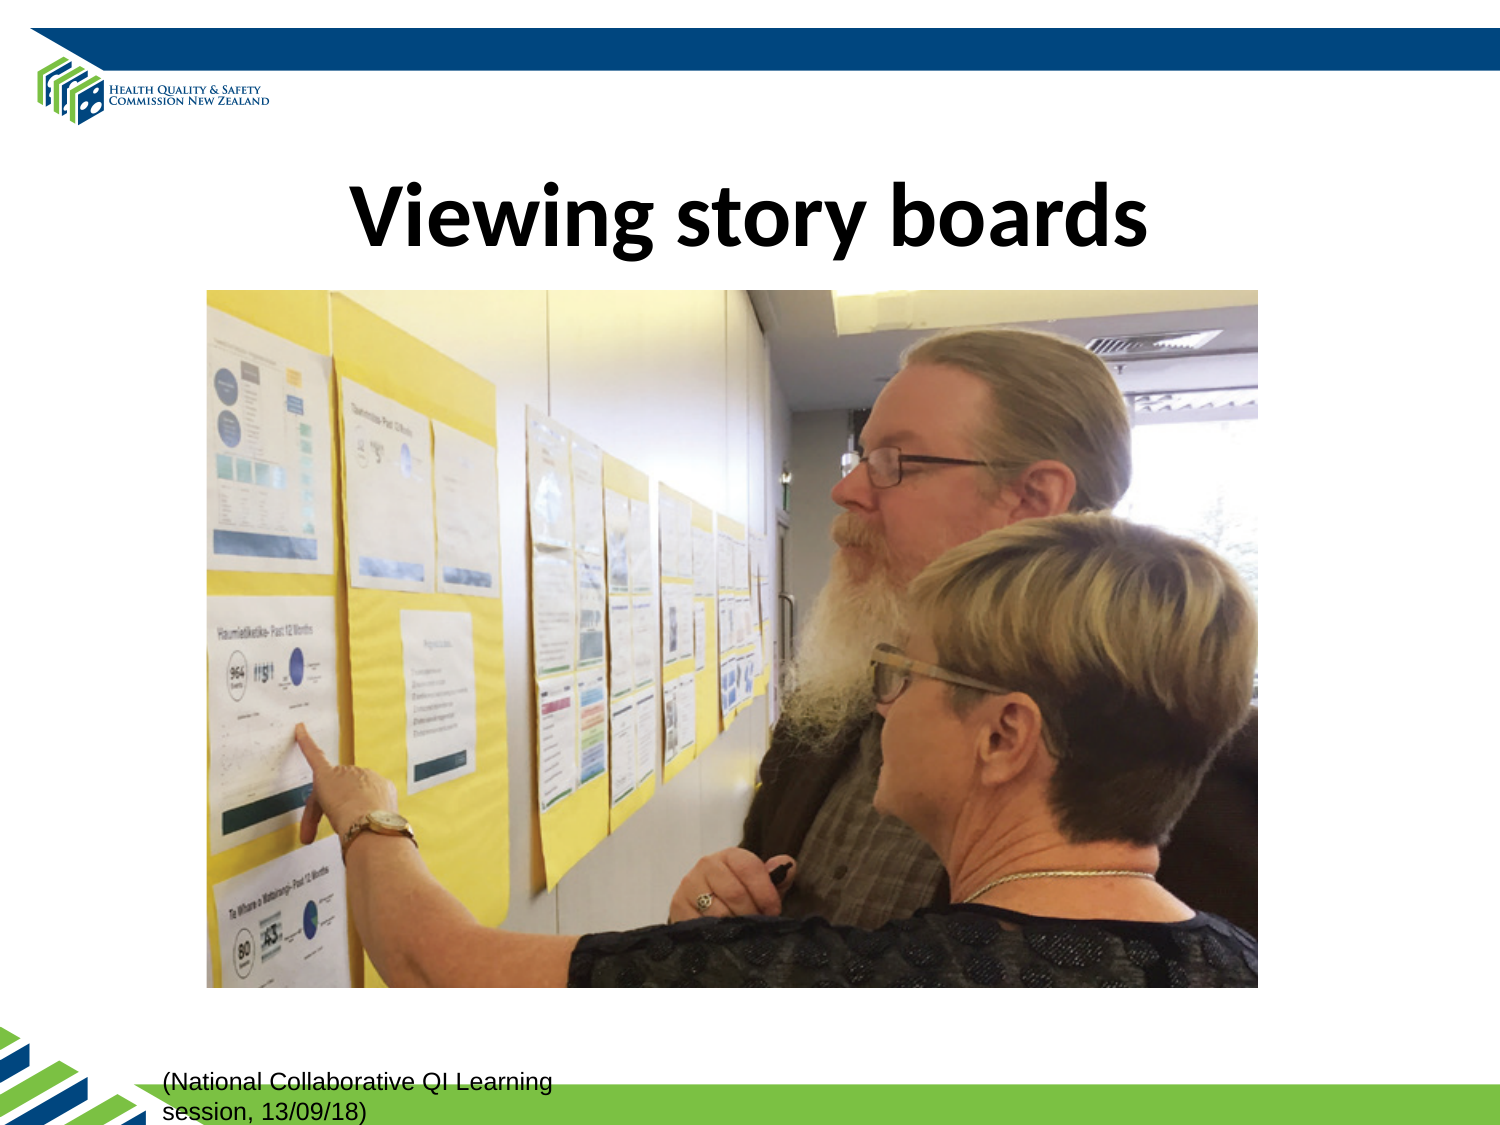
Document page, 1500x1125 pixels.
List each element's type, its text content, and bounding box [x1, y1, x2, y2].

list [206, 290, 1259, 988]
picture [0, 0, 1500, 1125]
title Viewing story boards [75, 149, 1425, 271]
text_box (National Collaborative QI Learning session, 13/09/18) [147, 1058, 668, 1125]
